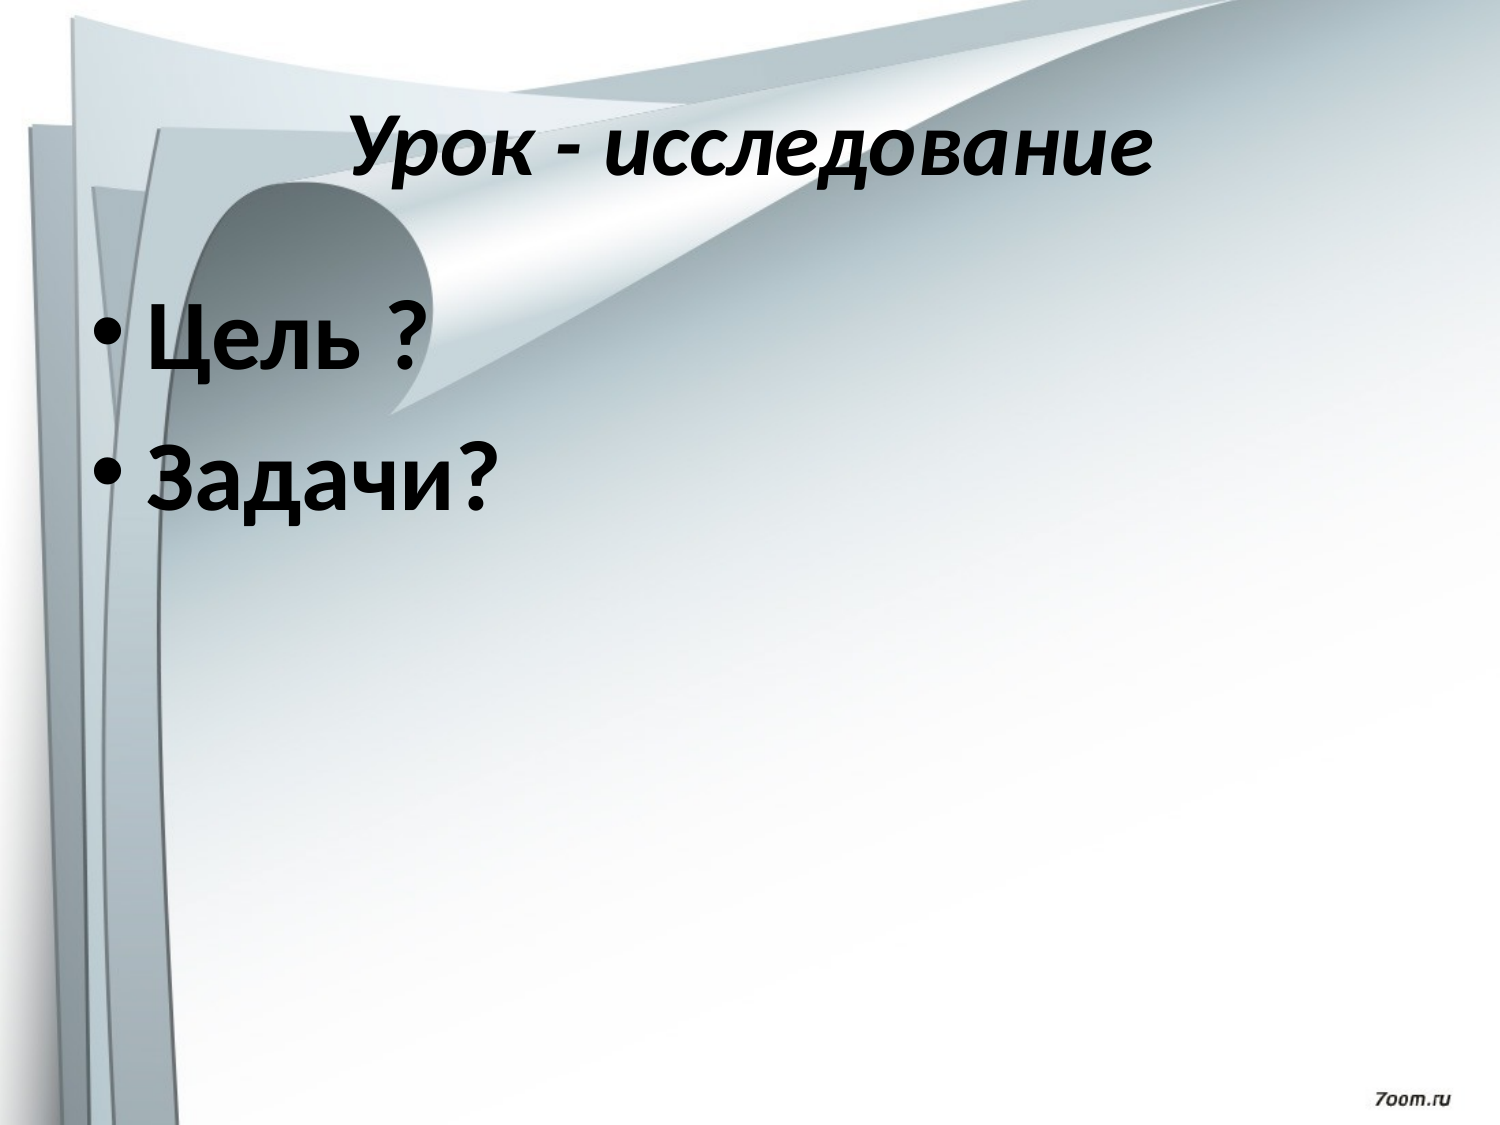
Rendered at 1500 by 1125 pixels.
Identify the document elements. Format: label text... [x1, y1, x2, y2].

picture [0, 0, 1500, 1125]
title Урок - исследование [75, 45, 1425, 233]
list Цель ? Задачи? [75, 262, 1425, 1005]
